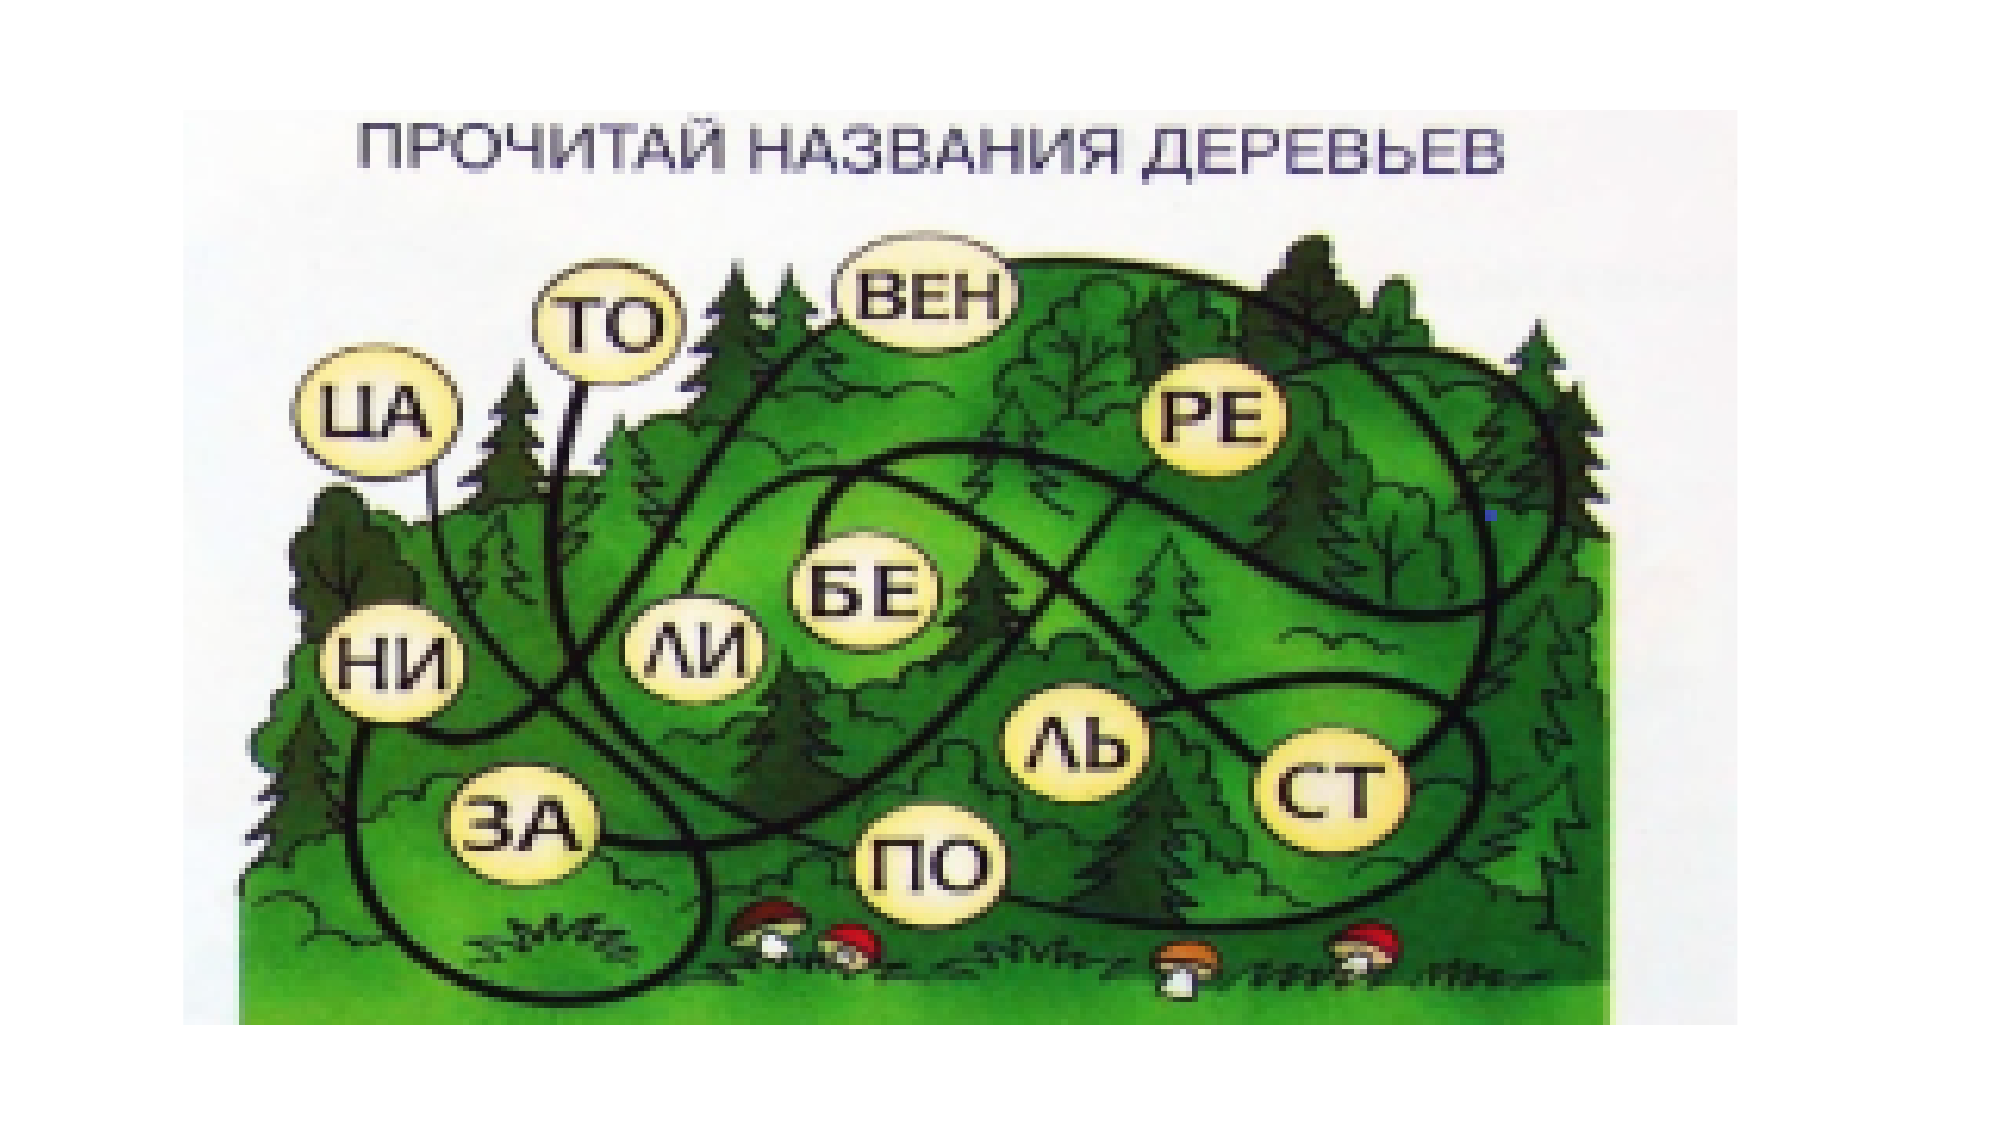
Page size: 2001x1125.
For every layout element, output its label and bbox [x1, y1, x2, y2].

picture [183, 110, 1738, 1025]
